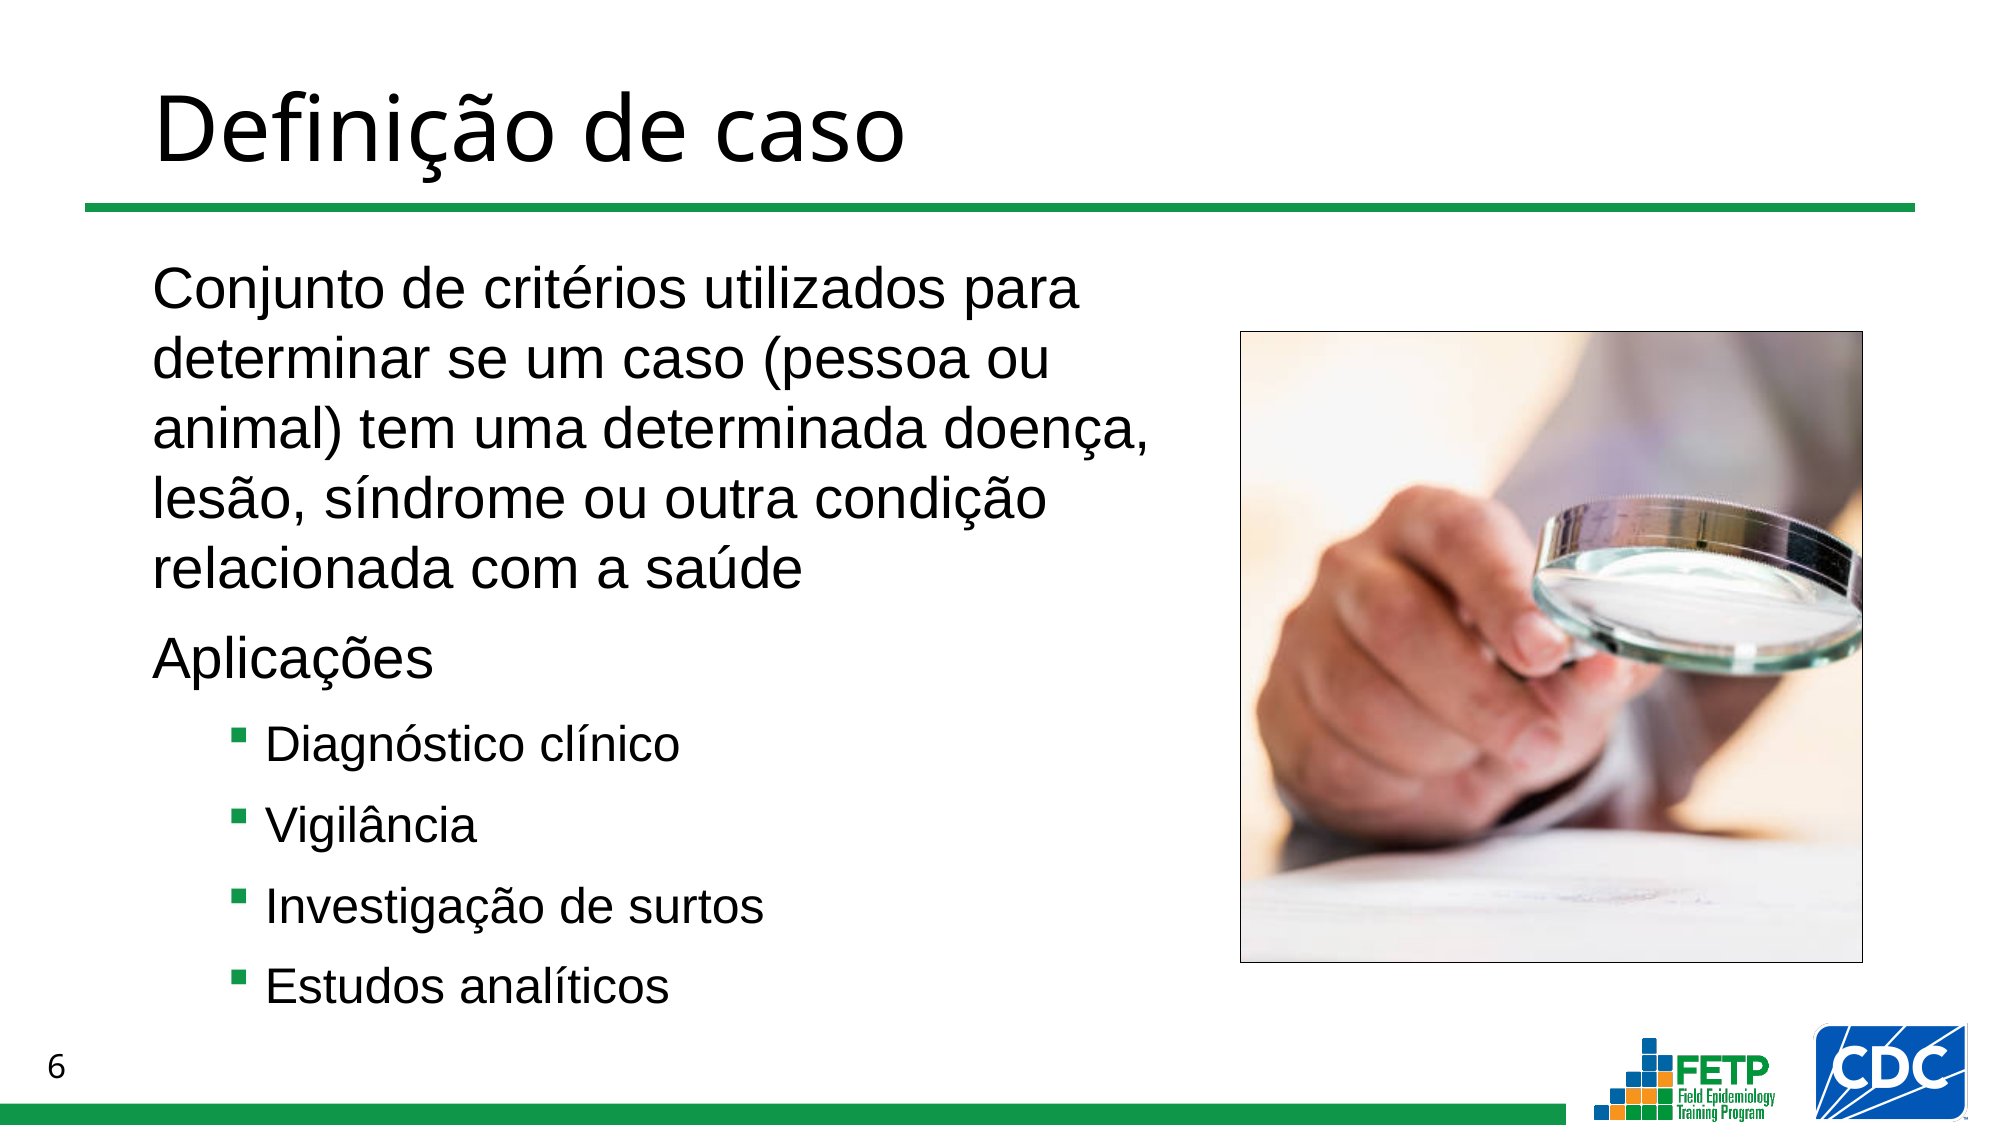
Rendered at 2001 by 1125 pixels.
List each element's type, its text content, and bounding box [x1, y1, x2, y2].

picture [1594, 1038, 1775, 1122]
picture [1813, 1023, 1968, 1122]
picture [1240, 331, 1863, 963]
list Conjunto de critérios utilizados para determinar se um caso (pessoa ou animal) tem uma determinada doença, lesão, síndrome ou outra condição relacionada com a saúde Aplicações Diagnóstico clínico Vigilância Investigação de surtos Estudos analíticos [137, 242, 1191, 1004]
title Definição de caso [137, 75, 1863, 207]
